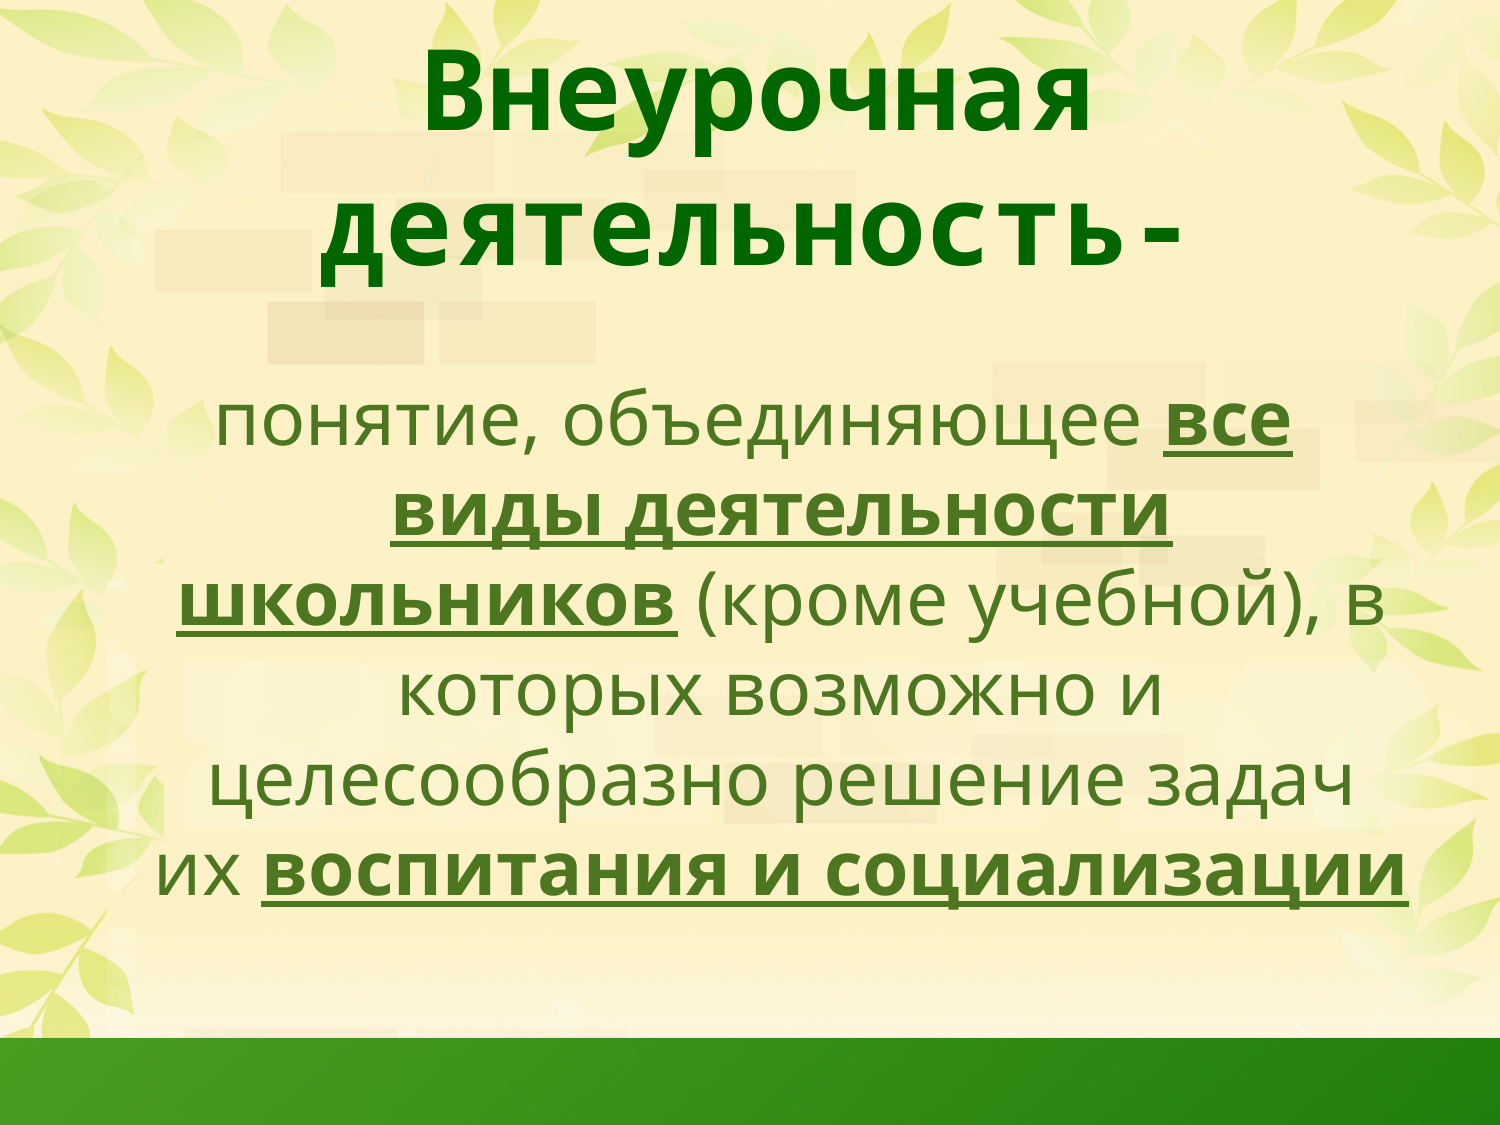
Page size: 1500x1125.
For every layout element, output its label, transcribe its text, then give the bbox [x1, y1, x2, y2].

list понятие, объединяющее все виды деятельности школьников (кроме учебной), в которых возможно и целесообразно решение задач их воспитания и социализации [82, 363, 1425, 1005]
picture [0, 0, 1500, 1125]
title Внеурочная деятельность- [82, 93, 1432, 213]
